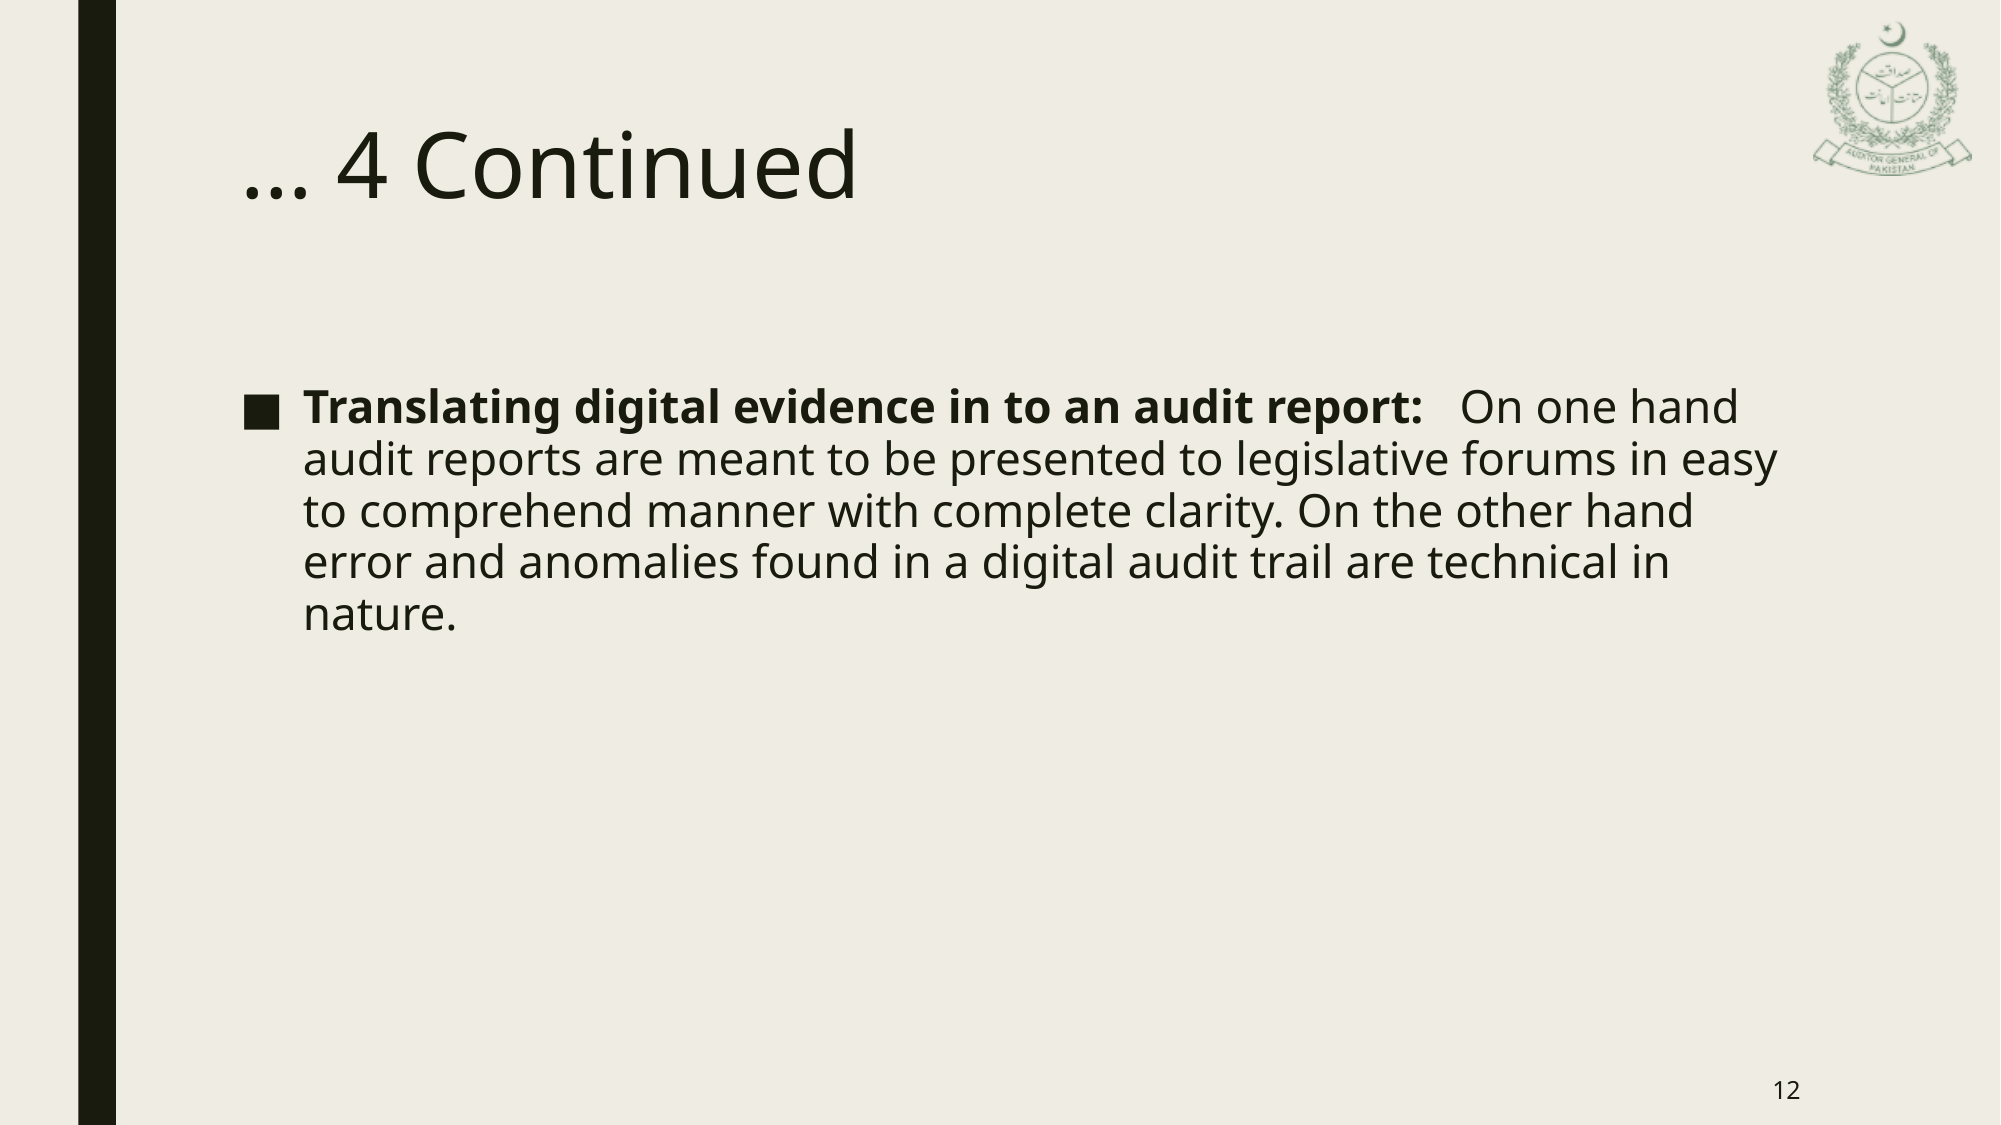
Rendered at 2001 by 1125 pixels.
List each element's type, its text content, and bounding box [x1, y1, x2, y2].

title … 4 Continued [225, 112, 1800, 357]
slide_number 12 [1553, 1058, 1816, 1125]
list Translating digital evidence in to an audit report: On one hand audit reports are meant to be presented to legislative forums in easy to comprehend manner with complete clarity. On the other hand error and anomalies found in a digital audit trail are technical in nature. [225, 375, 1800, 963]
